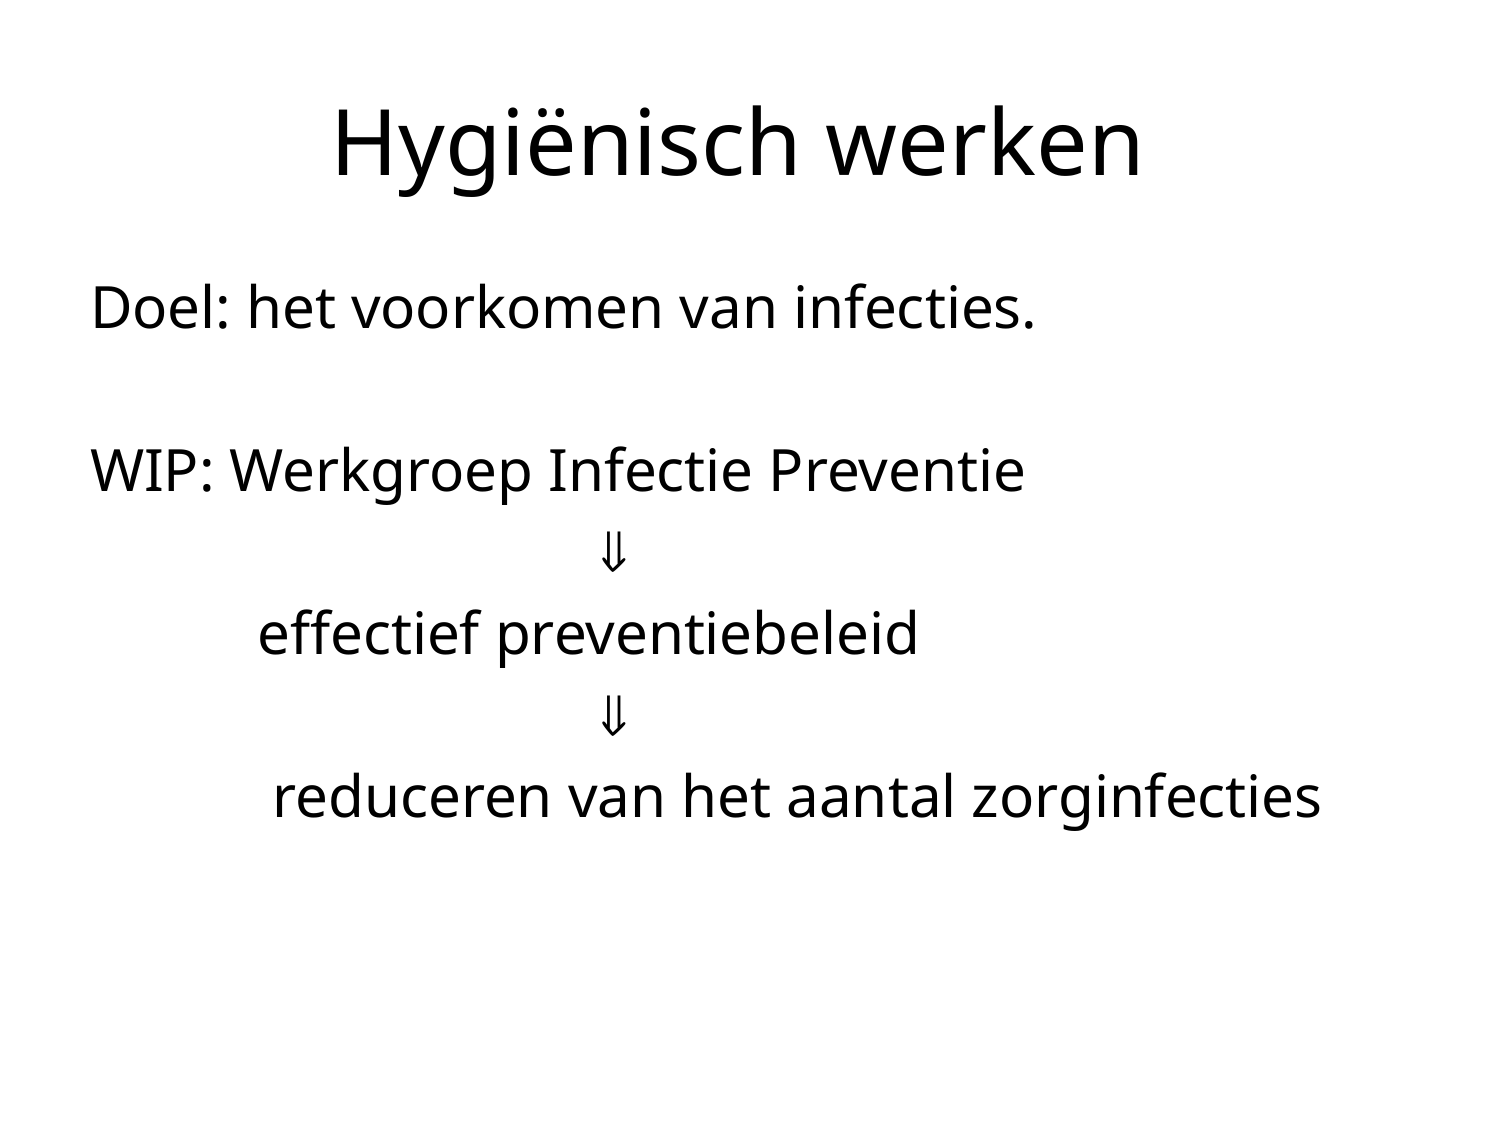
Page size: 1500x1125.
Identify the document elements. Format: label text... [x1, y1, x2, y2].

title Hygiënisch werken [75, 45, 1425, 233]
list Doel: het voorkomen van infecties. WIP: Werkgroep Infectie Preventie  effectief preventiebeleid  reduceren van het aantal zorginfecties [75, 262, 1425, 1005]
